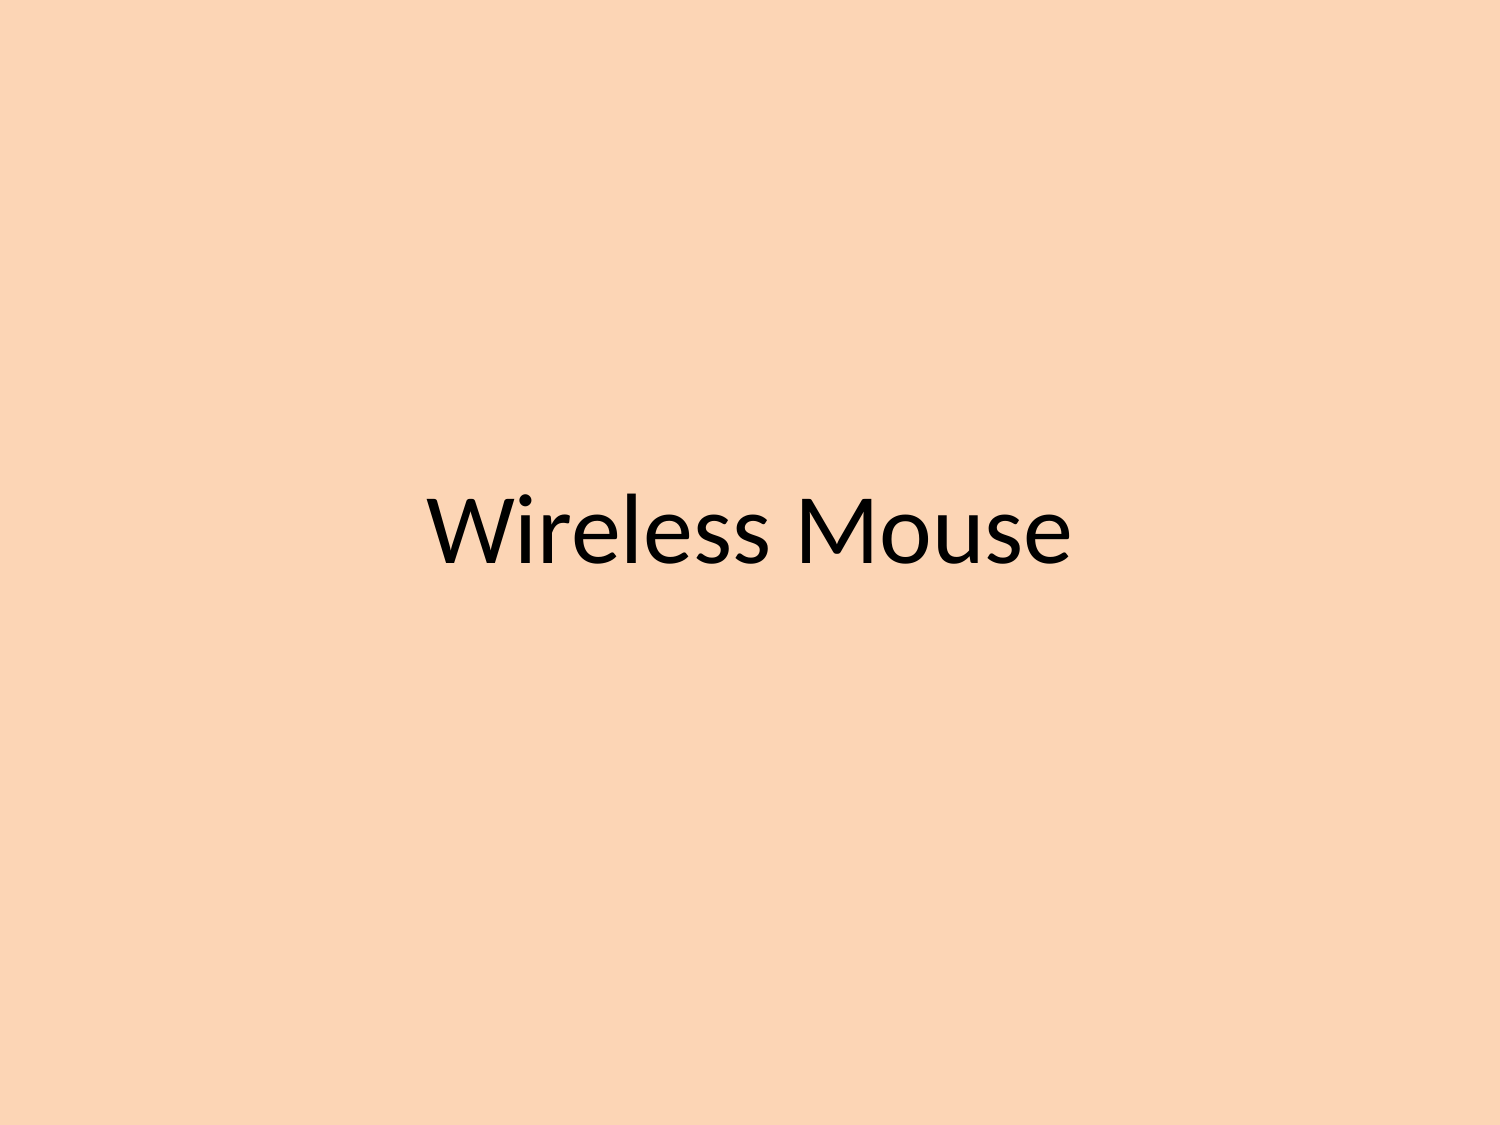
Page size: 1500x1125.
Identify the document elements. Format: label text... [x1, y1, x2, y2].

list Wireless Mouse [75, 262, 1425, 1005]
